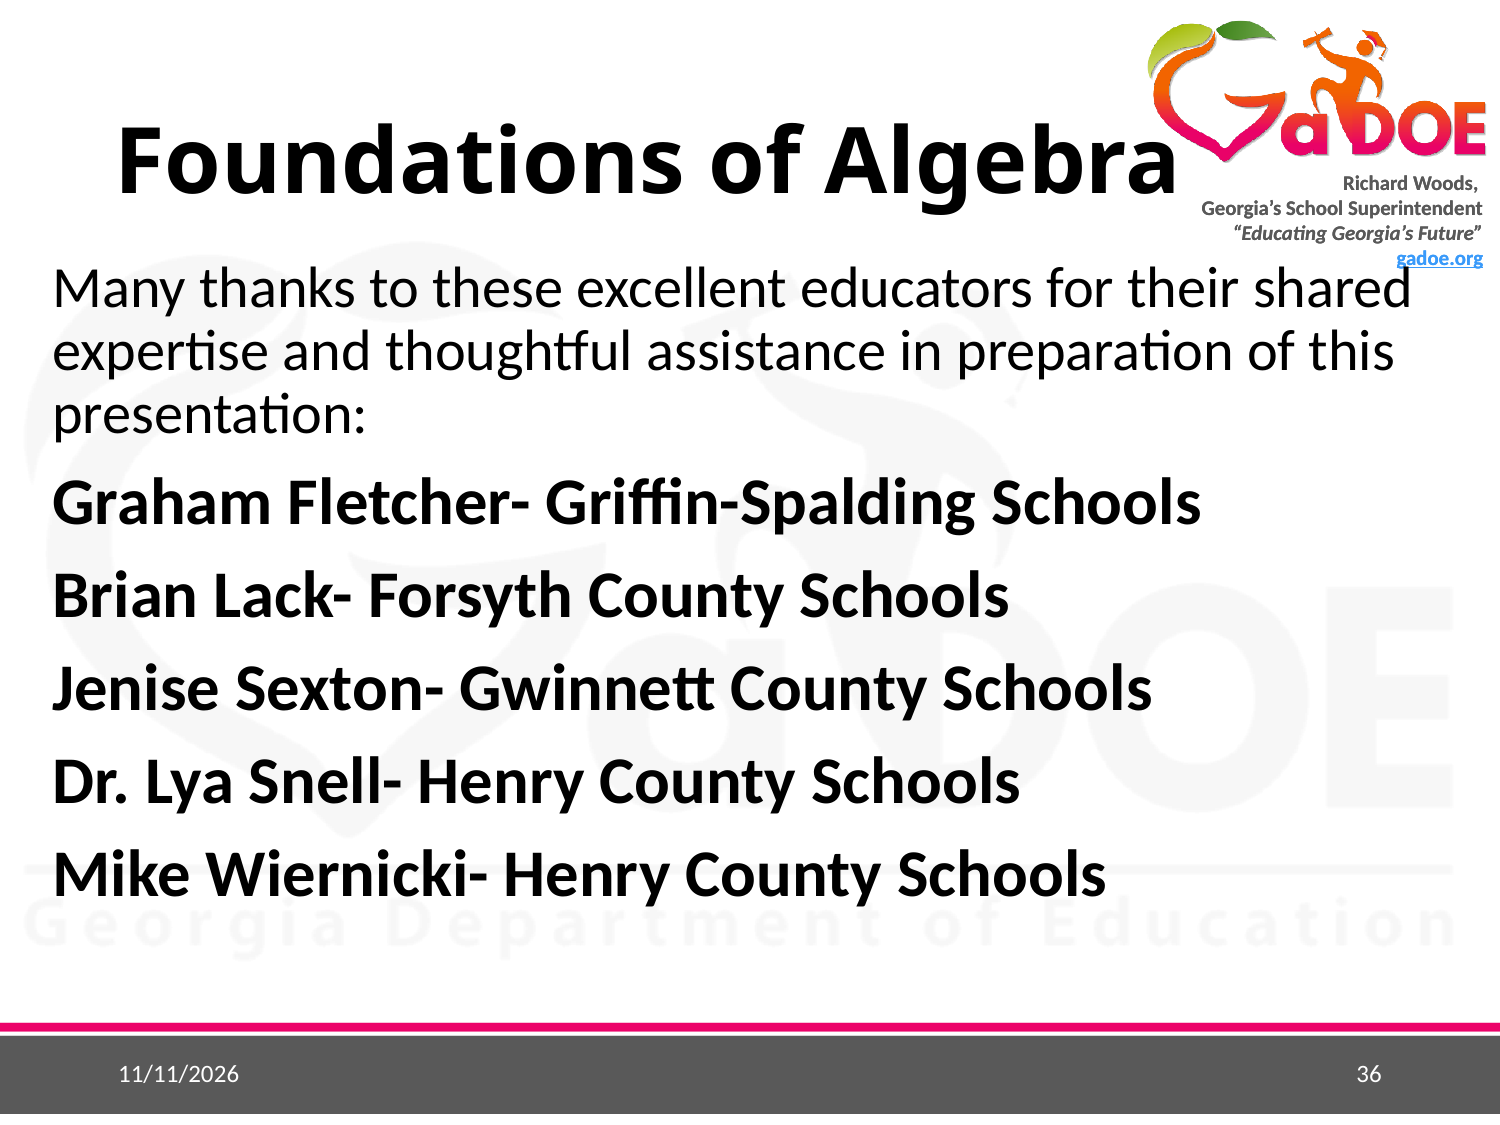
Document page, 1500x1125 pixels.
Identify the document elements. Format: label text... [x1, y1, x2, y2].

title Foundations of Algebra [99, 54, 1263, 249]
picture [19, 235, 1473, 980]
picture [1135, 8, 1499, 164]
slide_number 36 [1059, 1042, 1397, 1103]
picture [1263, 235, 1473, 249]
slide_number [103, 1042, 441, 1103]
list Many thanks to these excellent educators for their shared expertise and thoughtful assistance in preparation of this presentation: Graham Fletcher- Griffin-Spalding Schools Brian Lack- Forsyth County Schools Jenise Sexton- Gwinnett County Schools Dr. Lya Snell- Henry County Schools Mike Wiernicki- Henry County Schools [37, 249, 1475, 964]
